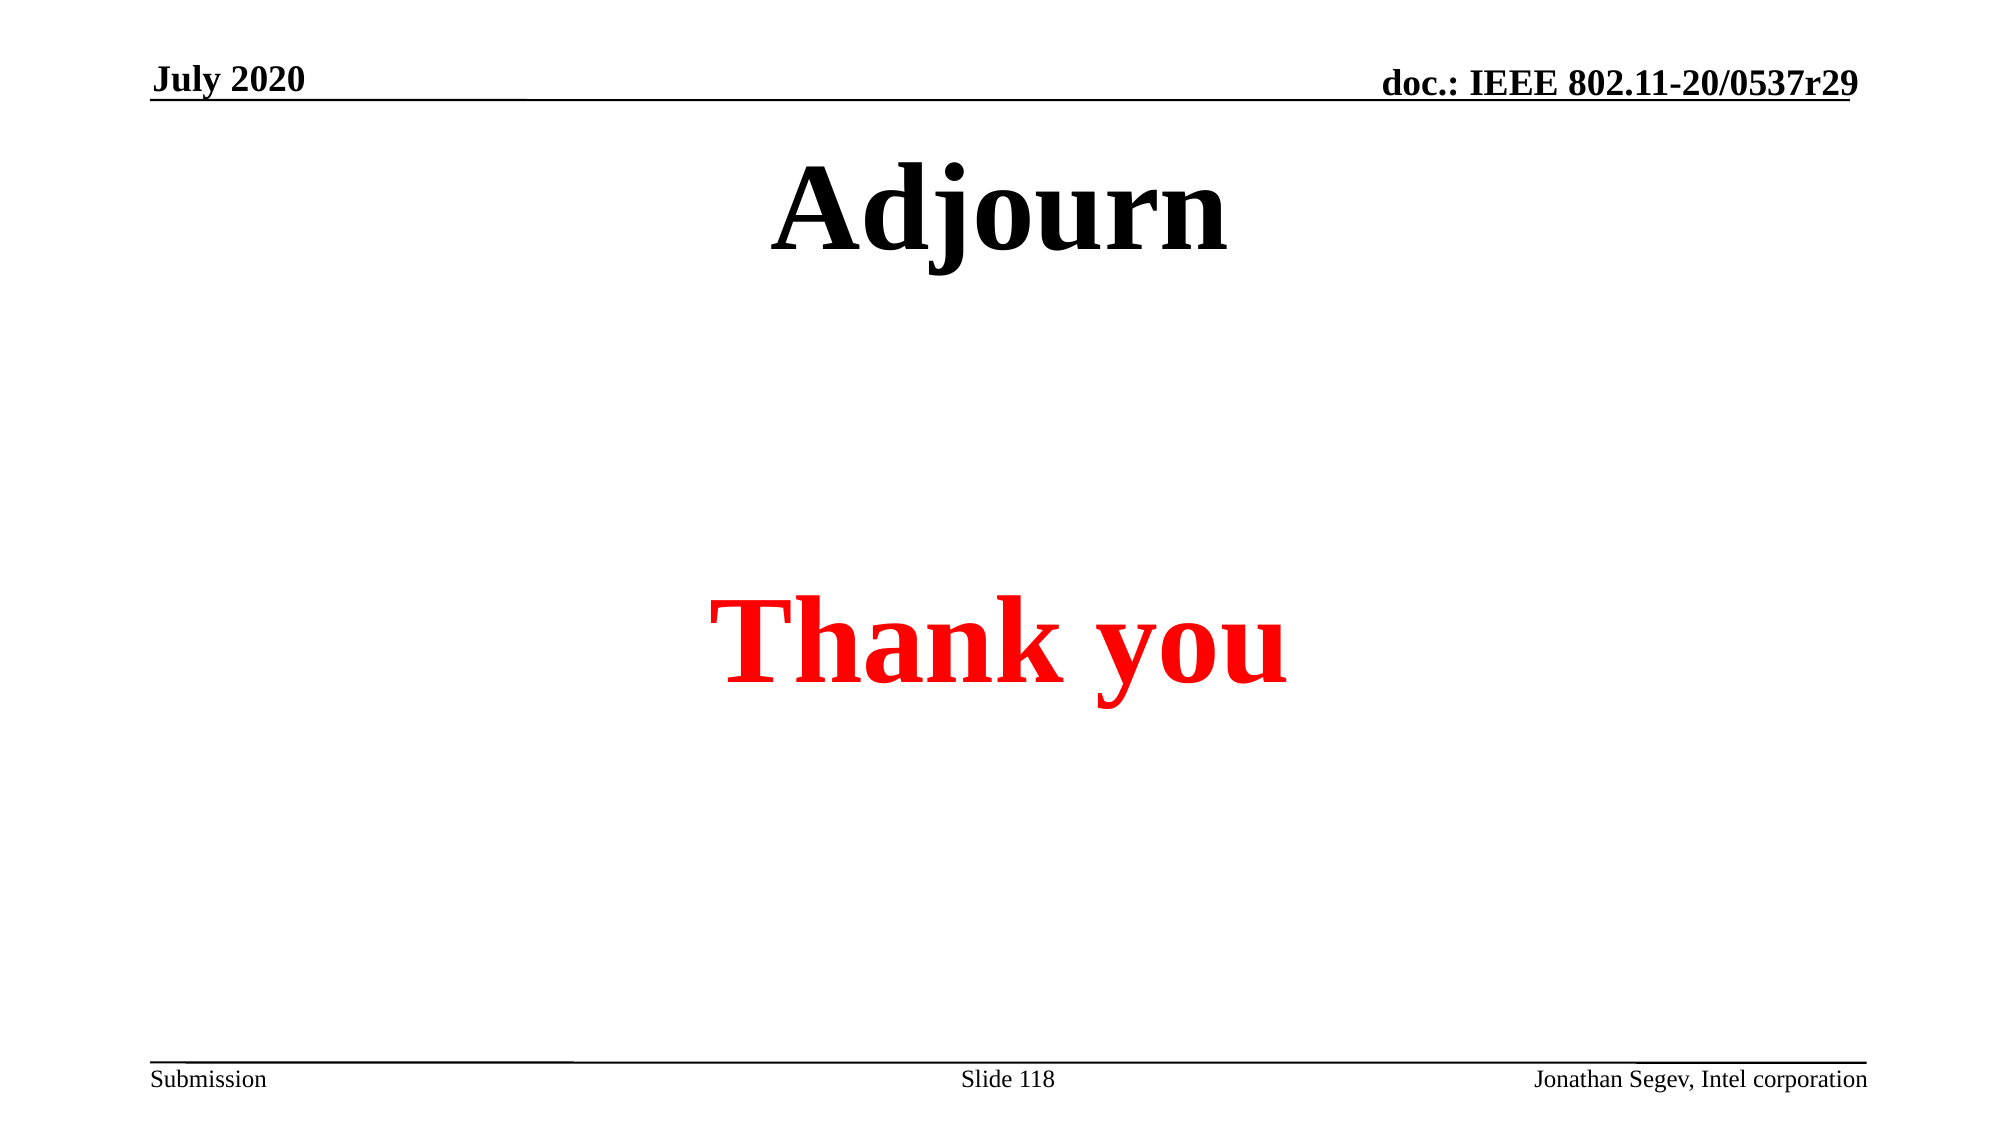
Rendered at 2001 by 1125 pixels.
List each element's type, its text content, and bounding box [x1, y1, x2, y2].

footer Jonathan Segev, Intel corporation [1171, 1061, 1869, 1093]
list Thank you [149, 324, 1850, 1000]
title Adjourn [149, 112, 1850, 288]
slide_number Slide 118 [950, 1061, 1067, 1123]
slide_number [152, 54, 563, 100]
